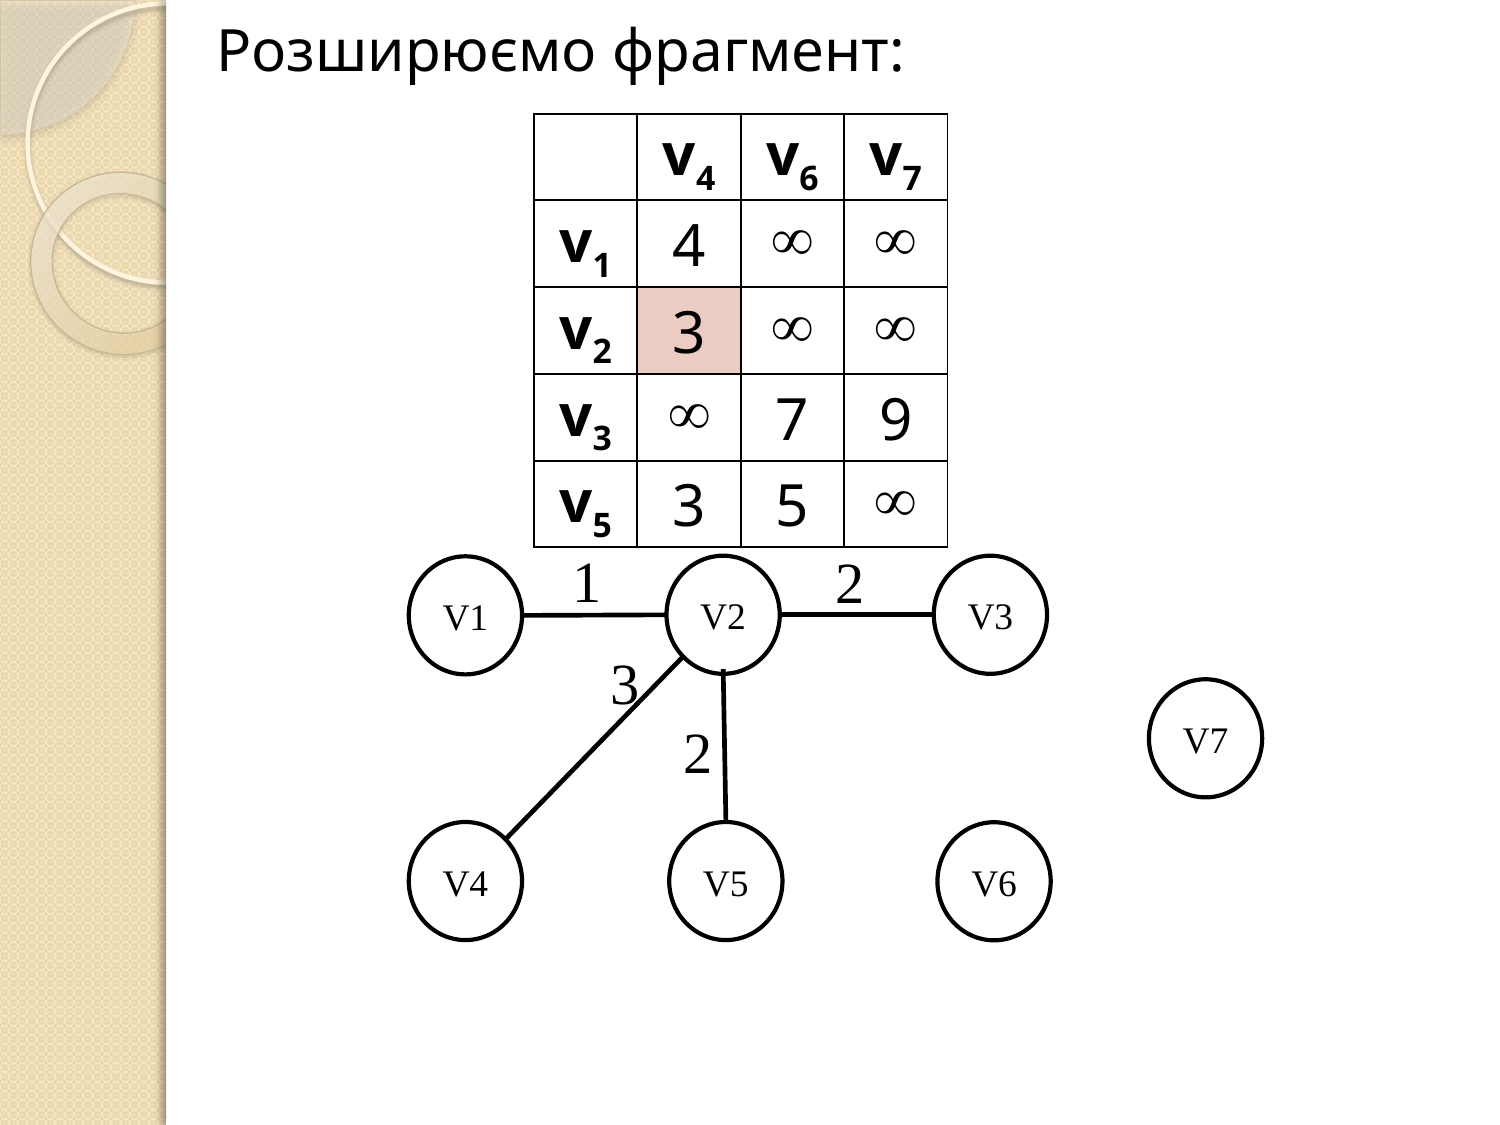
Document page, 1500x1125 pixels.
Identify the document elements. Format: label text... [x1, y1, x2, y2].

table_cell  [742, 201, 843, 286]
table_cell v2 [535, 288, 636, 373]
table_cell  [845, 288, 947, 373]
table_cell 7 [742, 375, 843, 460]
table_cell  [845, 201, 947, 286]
table_header v4 [638, 115, 740, 199]
table_cell 3 [638, 288, 740, 373]
table_cell 5 [742, 462, 843, 533]
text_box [408, 536, 1263, 941]
table_cell 4 [638, 201, 740, 286]
table_cell 3 [638, 462, 740, 533]
table_header [535, 115, 636, 199]
table_cell  [742, 288, 843, 373]
table_header v6 [742, 115, 843, 199]
table_cell 9 [845, 375, 947, 460]
table_cell  [845, 462, 947, 533]
table_cell v3 [535, 375, 636, 460]
table_header v7 [845, 115, 947, 199]
table_cell v5 [535, 462, 636, 533]
table_cell v1 [535, 201, 636, 286]
table_cell  [638, 375, 740, 460]
text_box Розширюємо фрагмент: [201, 5, 1206, 91]
